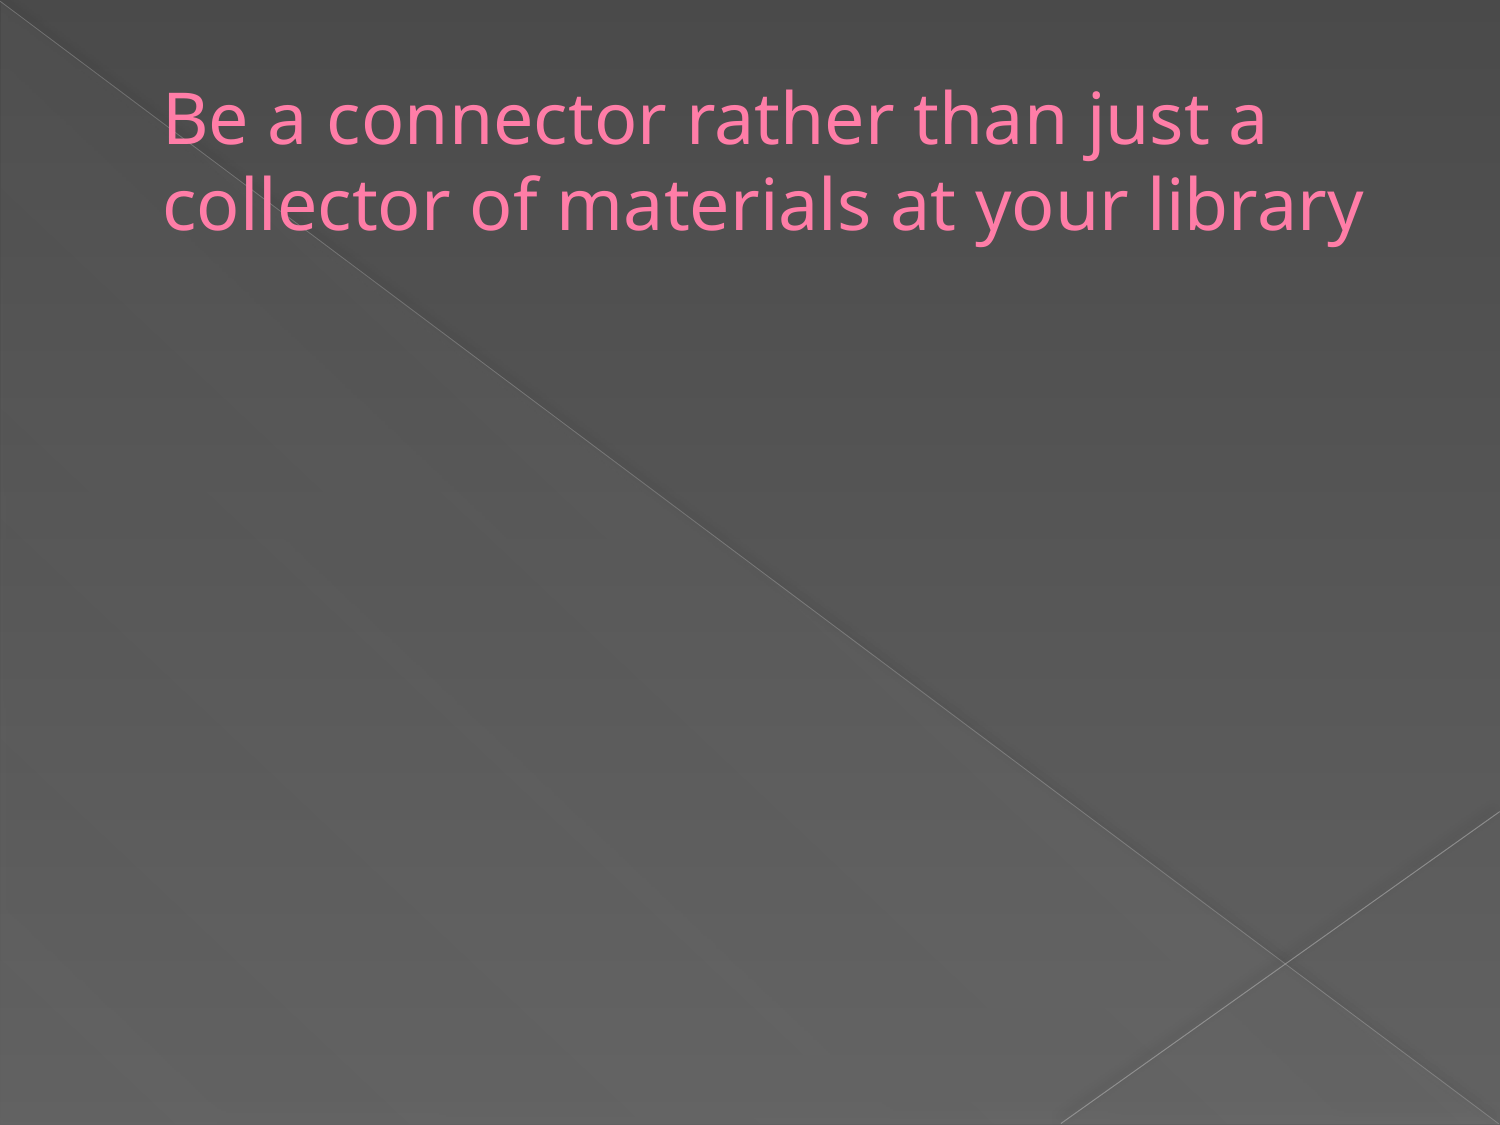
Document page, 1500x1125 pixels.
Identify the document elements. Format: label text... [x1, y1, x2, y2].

title Be a connector rather than just a collector of materials at your library [75, 43, 1425, 274]
